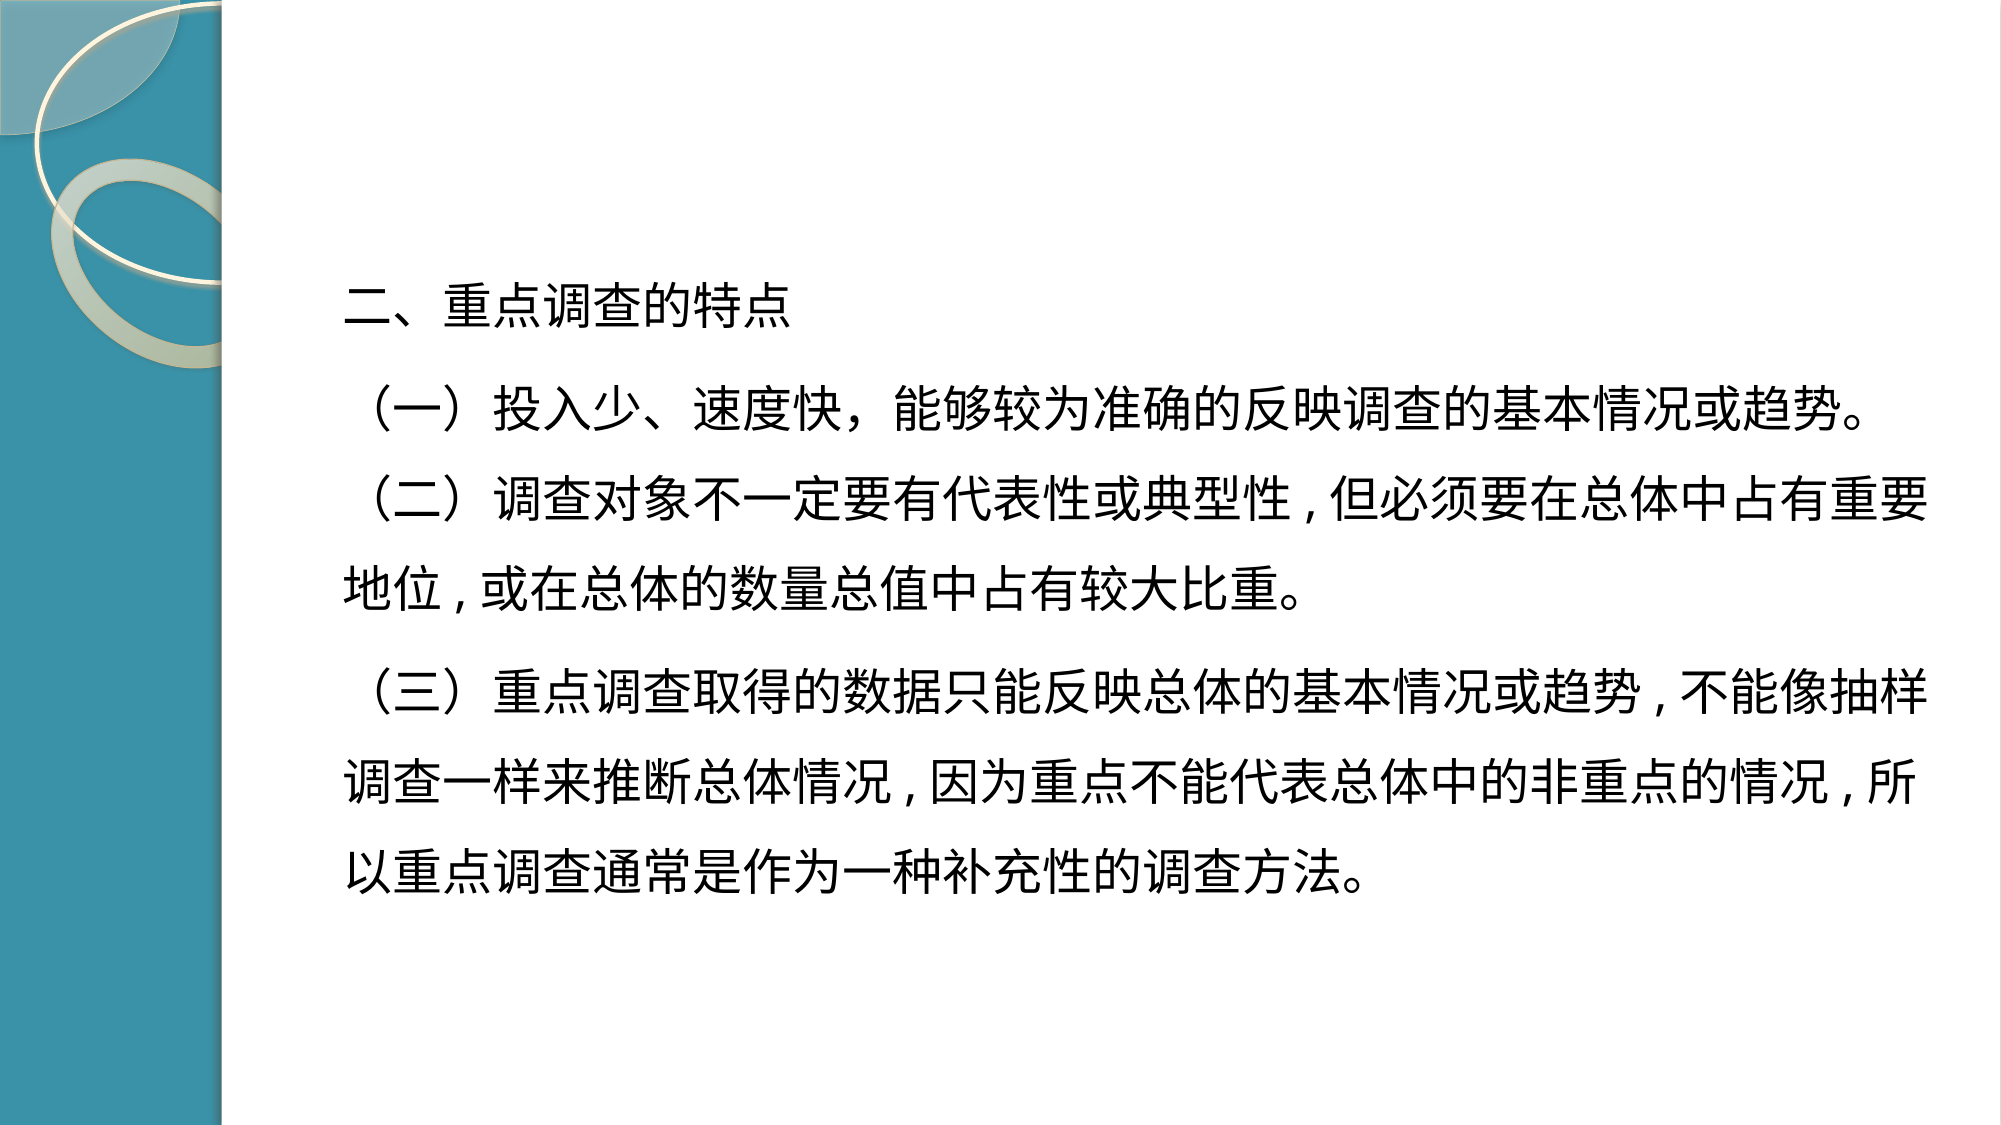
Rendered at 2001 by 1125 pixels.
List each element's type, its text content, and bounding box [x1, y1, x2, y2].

list 二、重点调查的特点 （一）投入少、速度快，能够较为准确的反映调查的基本情况或趋势。（二）调查对象不一定要有代表性或典型性,但必须要在总体中占有重要地位,或在总体的数量总值中占有较大比重。 （三）重点调查取得的数据只能反映总体的基本情况或趋势,不能像抽样调查一样来推断总体情况,因为重点不能代表总体中的非重点的情况,所以重点调查通常是作为一种补充性的调查方法。 [313, 237, 1954, 1025]
